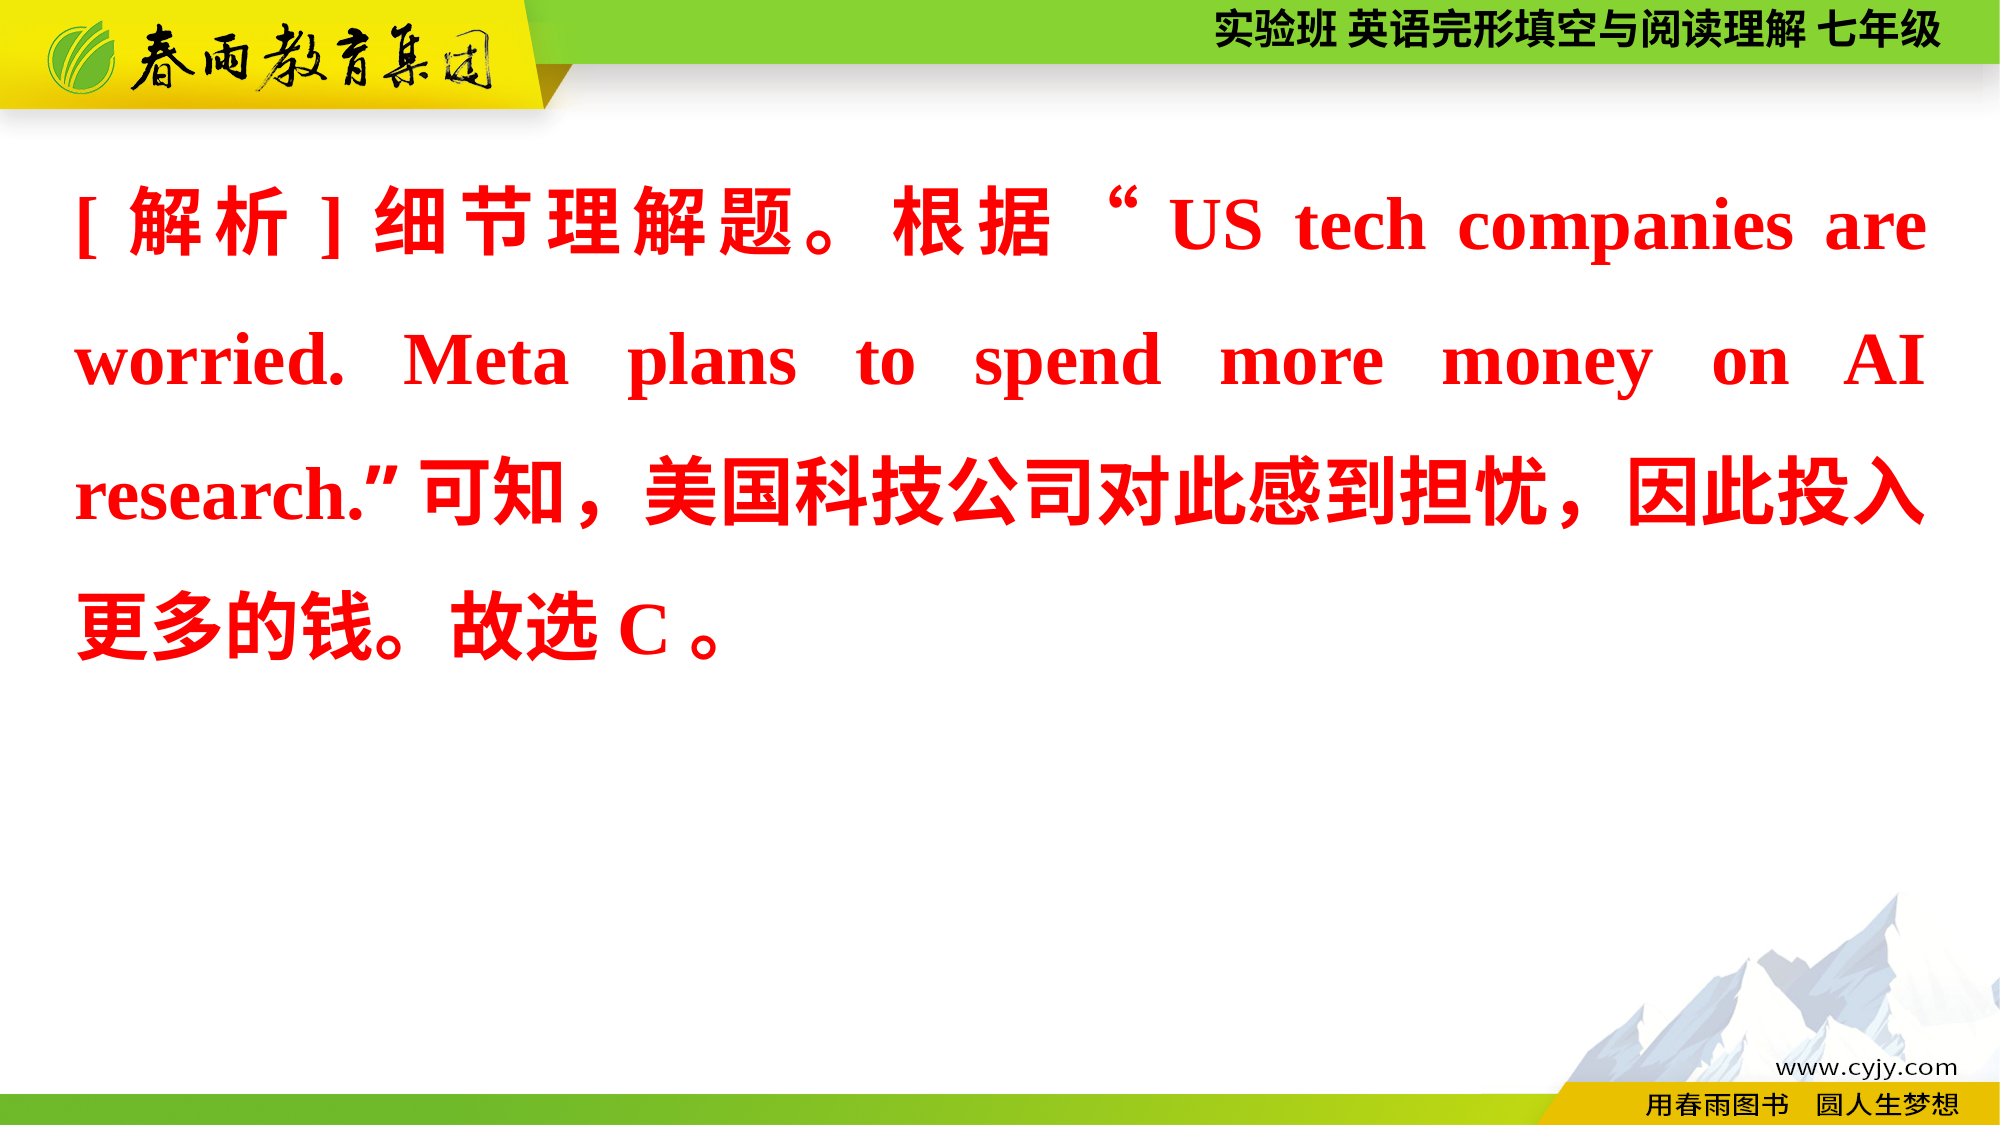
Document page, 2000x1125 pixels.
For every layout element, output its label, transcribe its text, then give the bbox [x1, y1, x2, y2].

picture [0, 0, 2000, 1125]
list [解析]细节理解题。根据“US tech companies are worried. Meta plans to spend more money on AI research.”可知，美国科技公司对此感到担忧，因此投入更多的钱。故选C。 [59, 122, 1944, 666]
